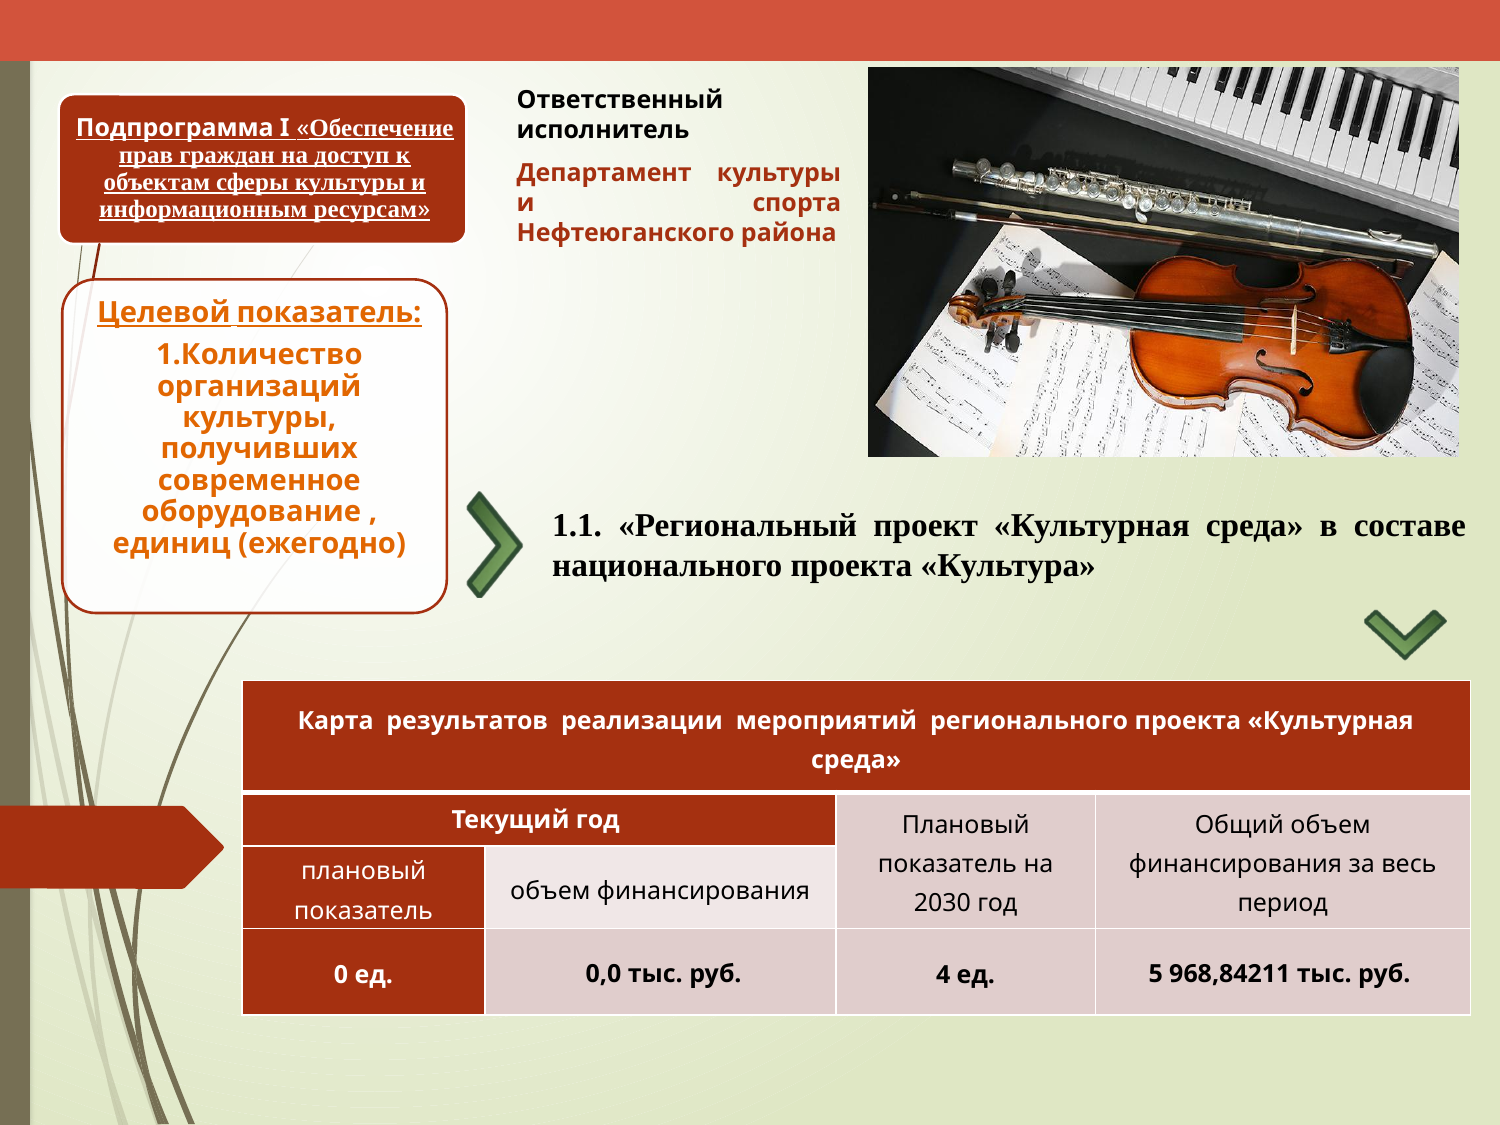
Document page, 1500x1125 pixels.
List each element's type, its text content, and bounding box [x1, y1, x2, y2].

table_cell 4 ед. [837, 929, 1095, 1014]
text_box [0, 68, 467, 634]
table_cell плановый показатель [243, 847, 484, 928]
table_cell 5 968,84211 тыс. руб. [1096, 929, 1470, 1014]
picture [467, 485, 585, 604]
text_box Департамент культуры и спорта Нефтеюганского района [501, 149, 857, 254]
table_cell Общий объем финансирования за весь период [1096, 795, 1470, 928]
picture [1363, 609, 1448, 717]
table_cell 0 ед. [243, 929, 484, 1014]
picture [867, 67, 1459, 457]
text_box Ответственный исполнитель [501, 75, 863, 151]
table_cell Плановый показатель на 2030 год [837, 795, 1095, 928]
text_box 1.1. «Региональный проект «Культурная среда» в составе национального проекта «Культура» [537, 456, 1483, 591]
table_cell объем финансирования [486, 847, 835, 928]
table_header Карта результатов реализации мероприятий регионального проекта «Культурная среда» [243, 681, 1470, 790]
table_cell 0,0 тыс. руб. [486, 929, 835, 1014]
table_cell Текущий год [243, 795, 835, 845]
picture [0, 0, 1500, 61]
